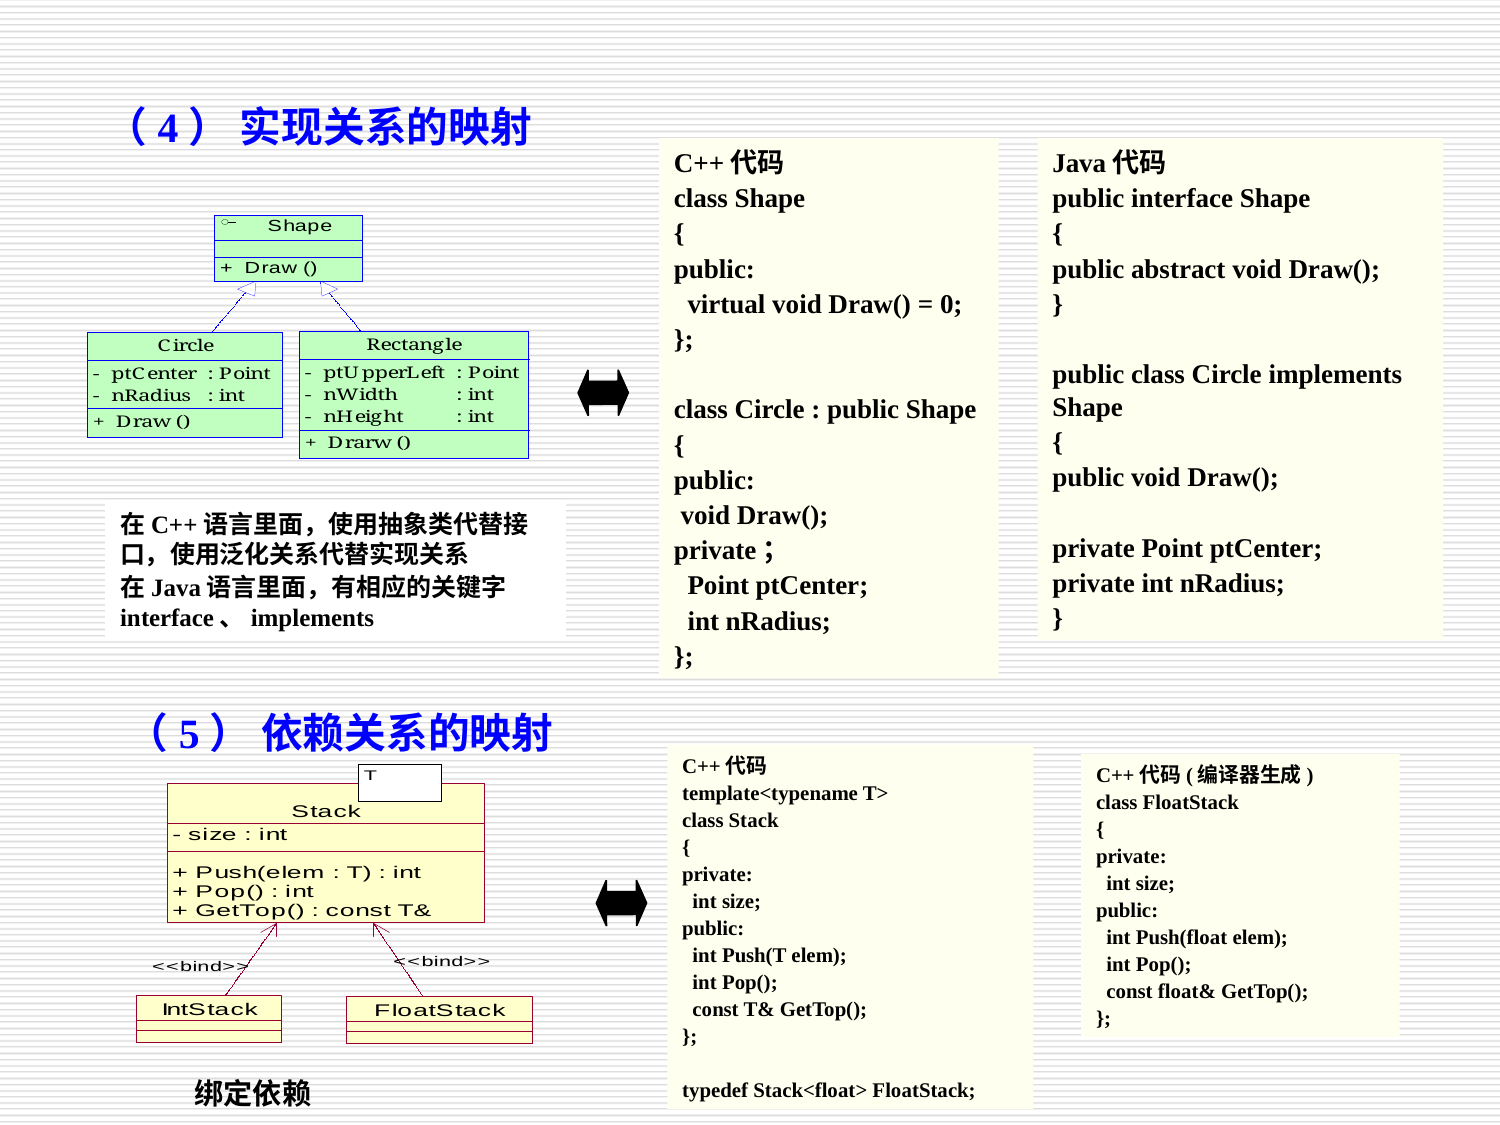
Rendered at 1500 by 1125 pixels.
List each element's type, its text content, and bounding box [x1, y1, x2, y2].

text_box Java代码 public interface Shape { public abstract void Draw(); } public class Circle implements Shape { public void Draw(); private Point ptCenter; private int nRadius; } [1037, 138, 1444, 641]
text_box （5） 依赖关系的映射 [112, 699, 620, 750]
text_box 在C++语言里面，使用抽象类代替接口，使用泛化关系代替实现关系 在Java语言里面，有相应的关键字interface、implements [105, 501, 566, 639]
text_box [578, 369, 629, 416]
text_box C++代码(编译器生成) class FloatStack { private: int size; public: int Push(float elem); int Pop(); const float& GetTop(); }; [1081, 753, 1400, 1037]
text_box （4） 实现关系的映射 [105, 99, 609, 163]
text_box 绑定依赖 [179, 1067, 440, 1118]
text_box C++代码 template<typename T> class Stack { private: int size; public: int Push(T elem); int Pop(); const T& GetTop(); }; typedef Stack<float> FloatStack; [667, 744, 1034, 1110]
text_box C++代码 class Shape { public: virtual void Draw() = 0; }; class Circle : public Shape { public: void Draw(); private； Point ptCenter; int nRadius; }; [659, 138, 999, 679]
picture [0, 0, 1500, 1125]
text_box [596, 880, 647, 927]
